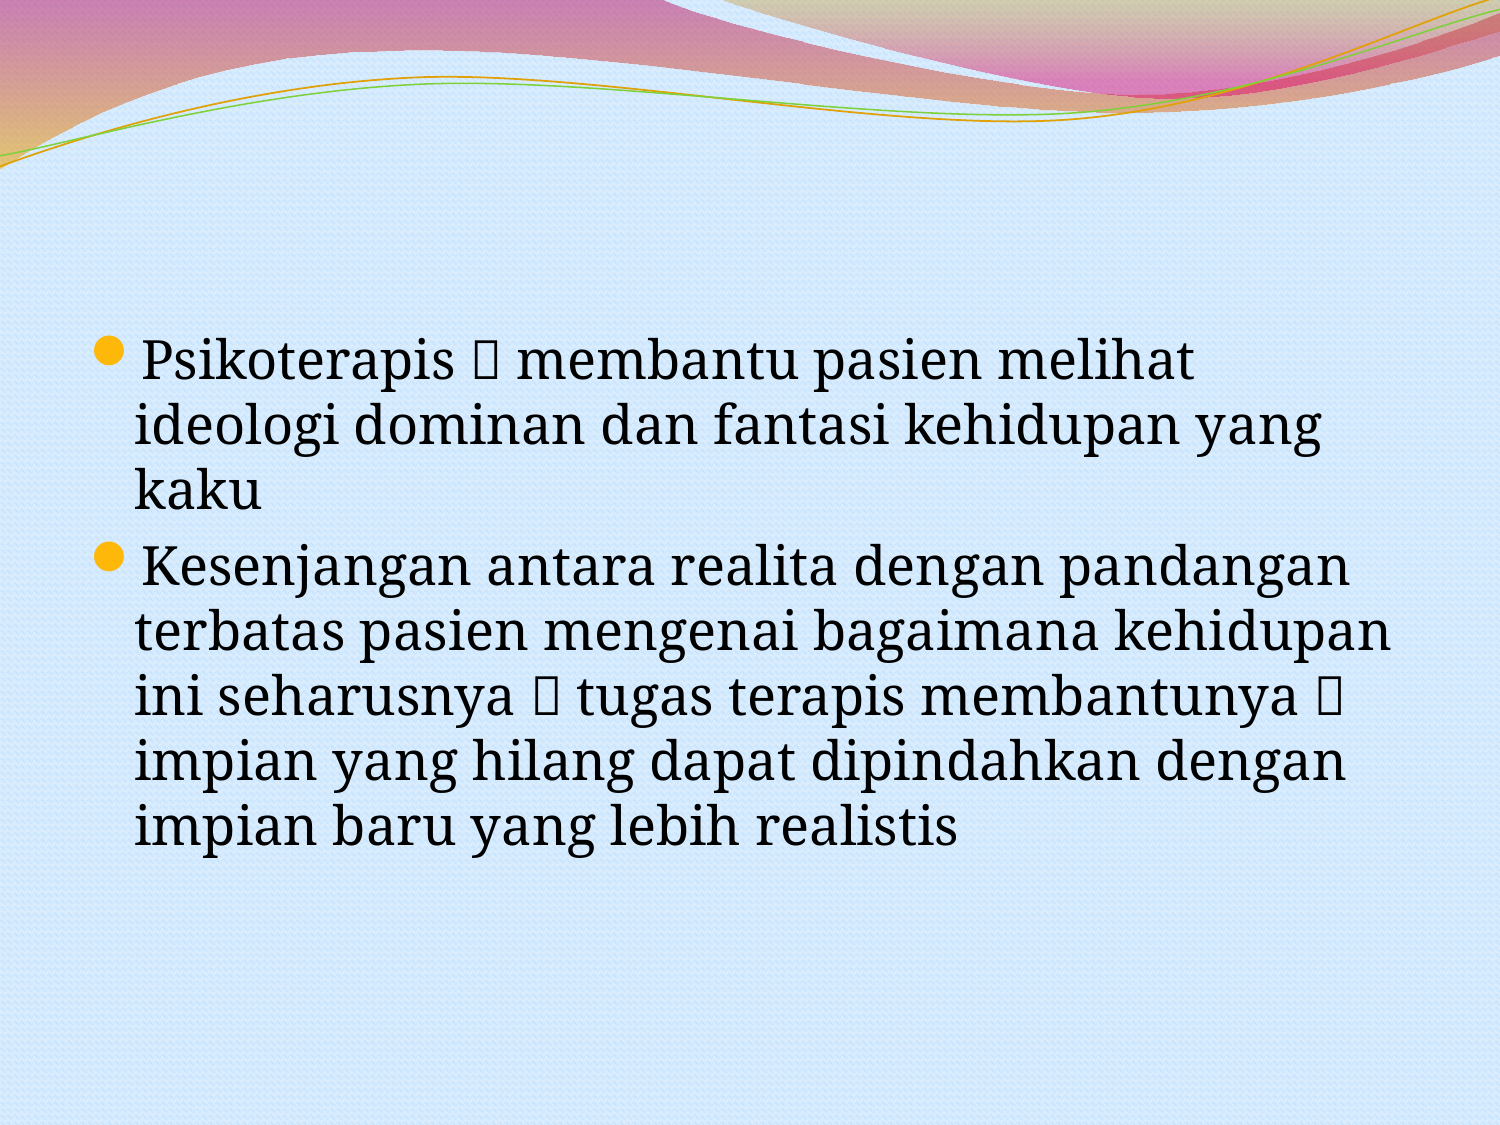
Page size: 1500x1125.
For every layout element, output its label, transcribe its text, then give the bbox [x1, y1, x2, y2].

list Psikoterapis  membantu pasien melihat ideologi dominan dan fantasi kehidupan yang kaku Kesenjangan antara realita dengan pandangan terbatas pasien mengenai bagaimana kehidupan ini seharusnya  tugas terapis membantunya  impian yang hilang dapat dipindahkan dengan impian baru yang lebih realistis [75, 317, 1425, 1038]
